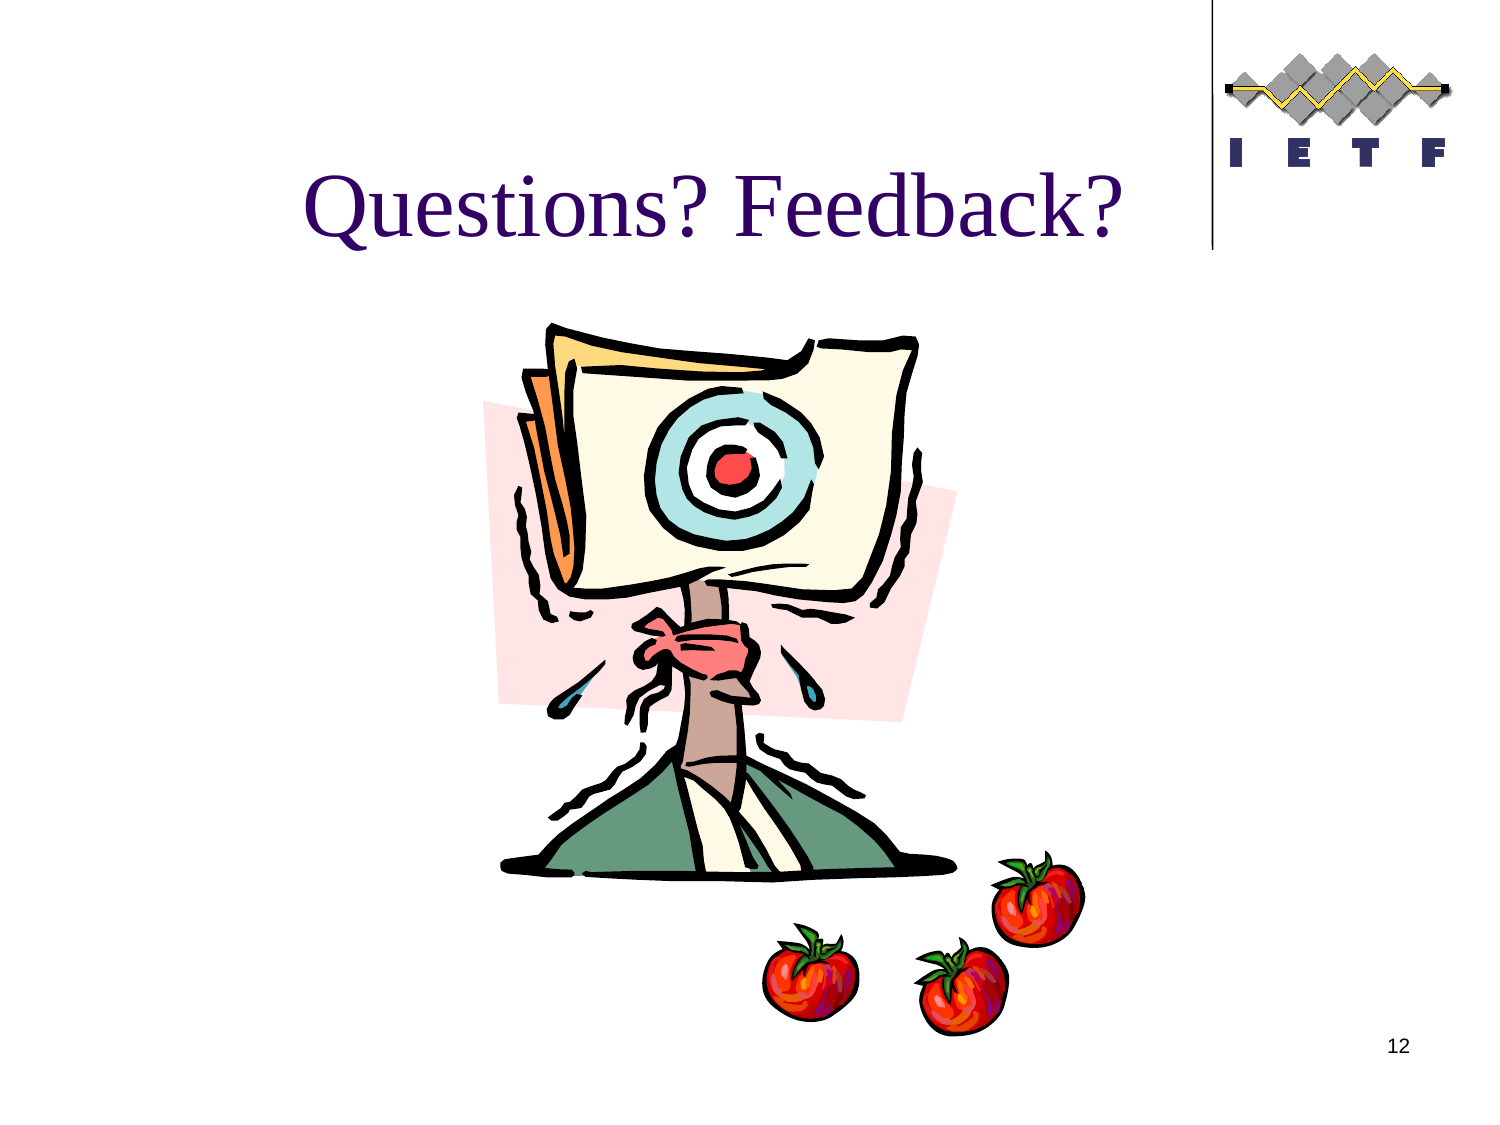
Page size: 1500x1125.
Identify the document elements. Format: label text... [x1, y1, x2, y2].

text_box Questions? Feedback? [287, 137, 1142, 263]
picture [482, 318, 963, 888]
slide_number 12 [1074, 1024, 1426, 1101]
picture [762, 924, 860, 1023]
picture [912, 849, 1085, 1036]
picture [1212, 37, 1463, 181]
